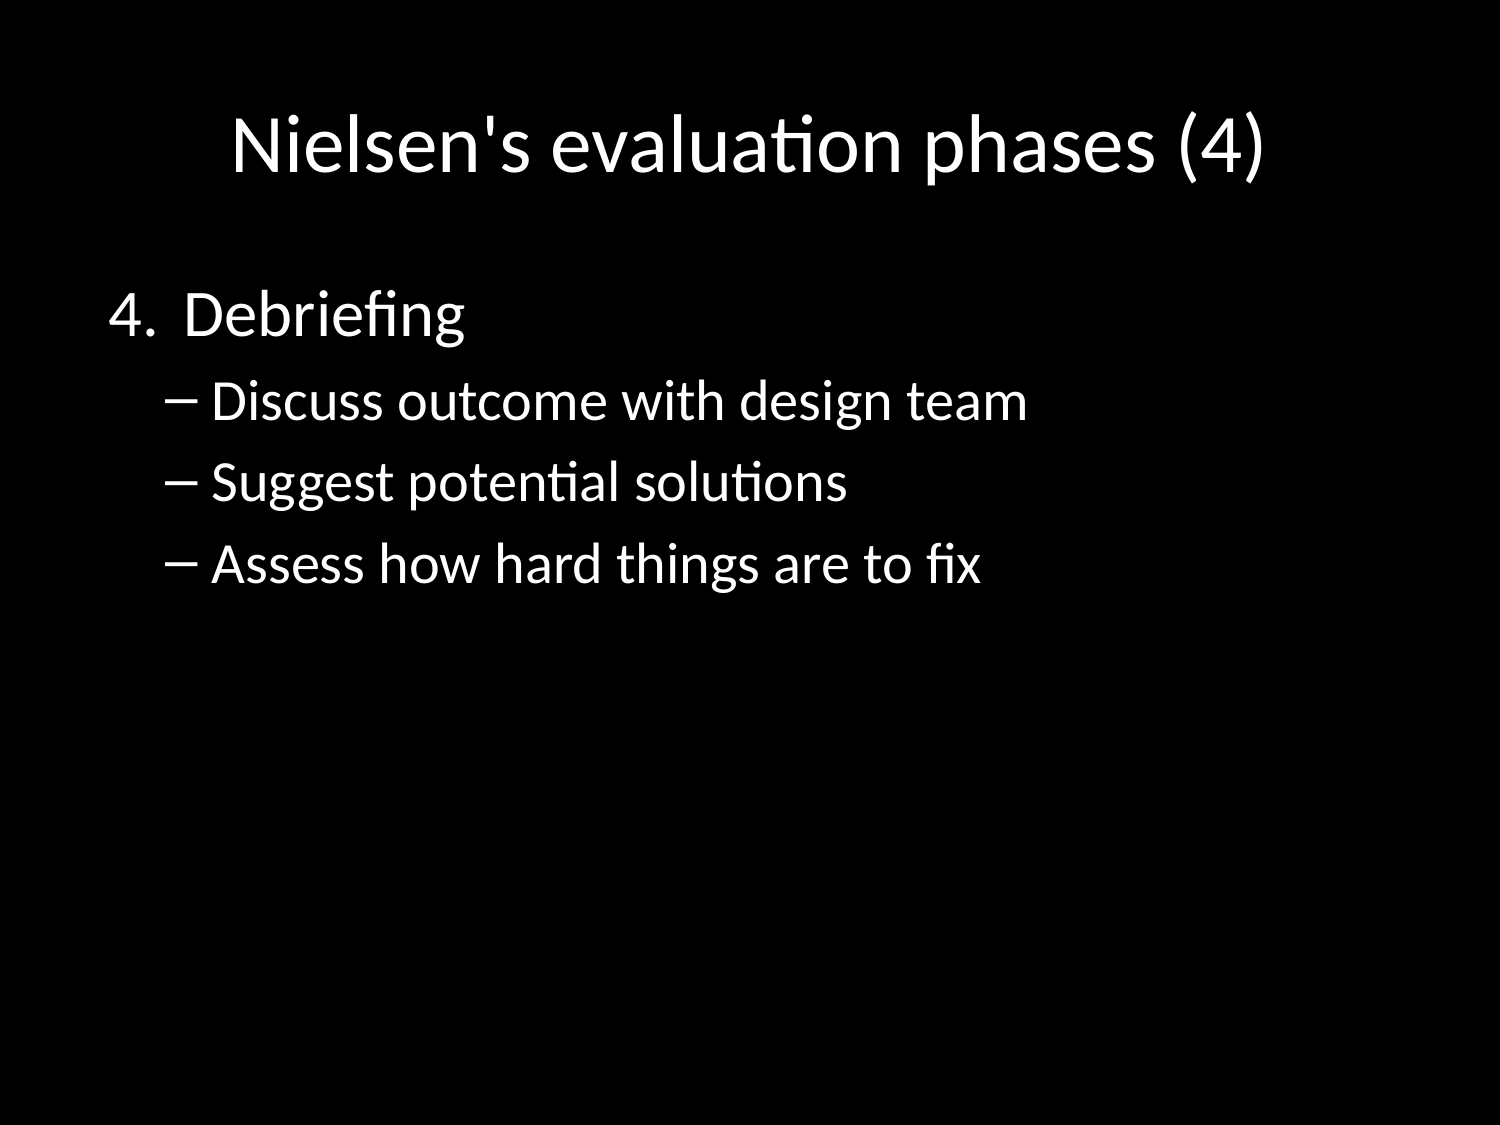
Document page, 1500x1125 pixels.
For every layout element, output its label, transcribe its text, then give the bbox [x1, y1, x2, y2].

title Nielsen's evaluation phases (4) [75, 45, 1425, 233]
list Debriefing Discuss outcome with design team Suggest potential solutions Assess how hard things are to fix [75, 262, 1425, 1005]
